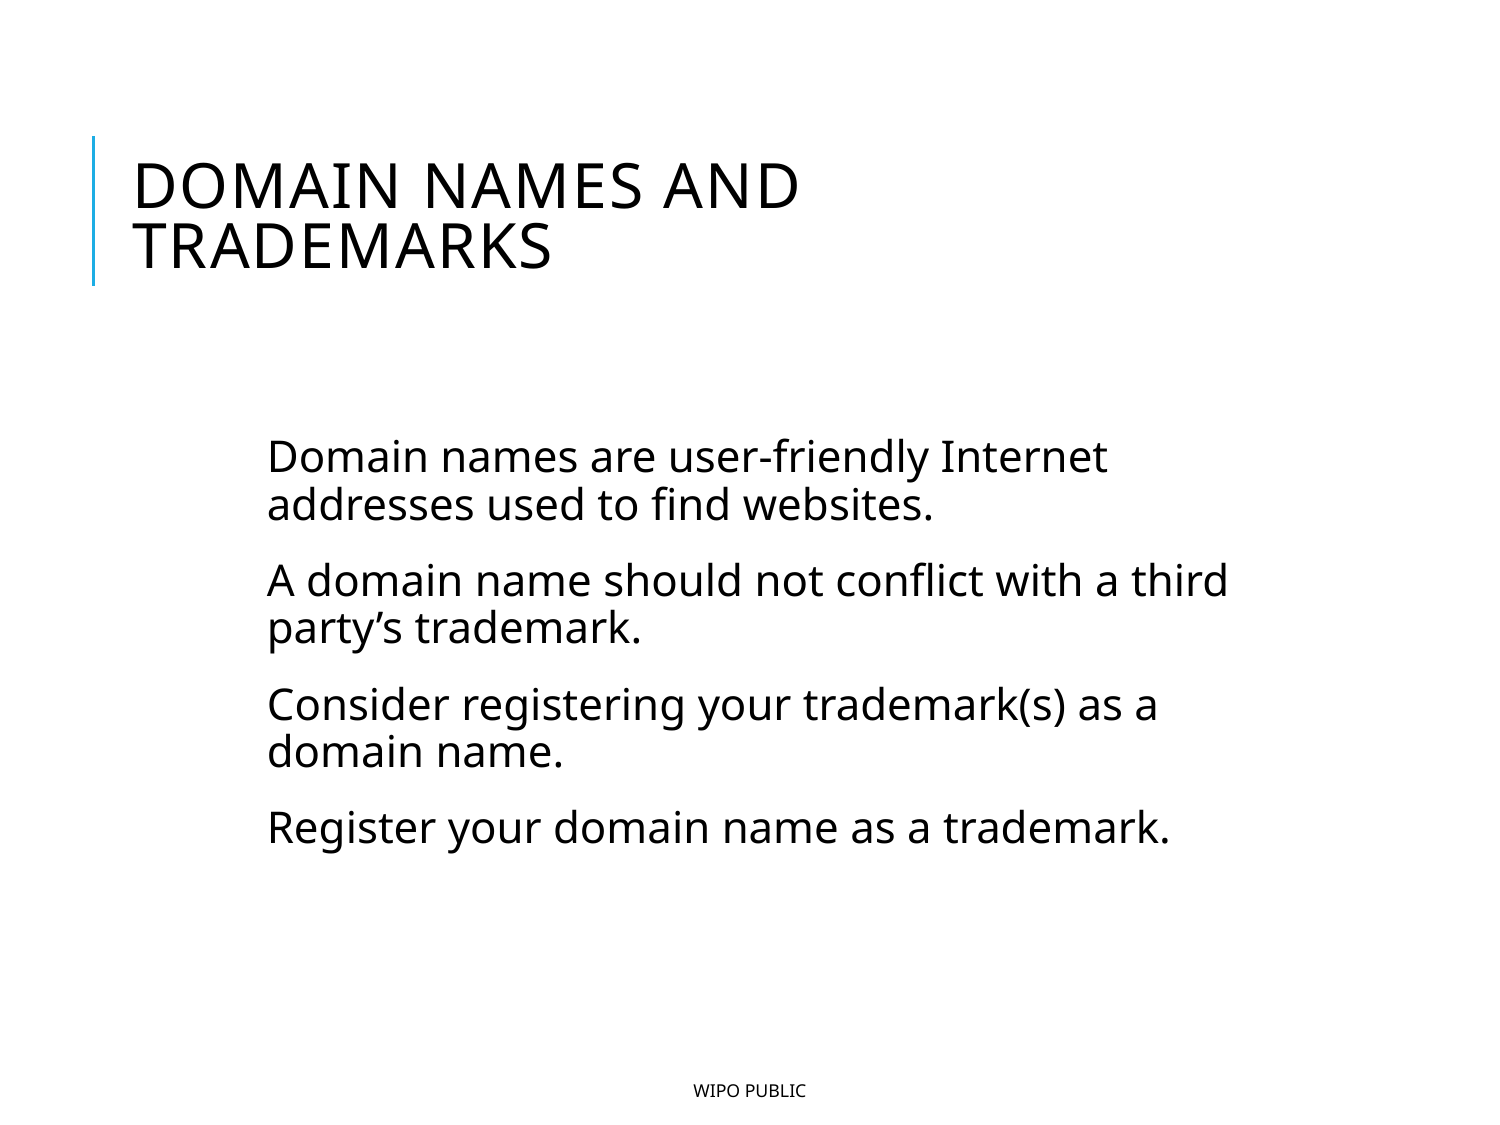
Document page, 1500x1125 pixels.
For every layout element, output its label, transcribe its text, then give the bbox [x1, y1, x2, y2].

list Domain names are user-friendly Internet addresses used to find websites. A domain name should not conflict with a third party’s trademark. Consider registering your trademark(s) as a domain name. Register your domain name as a trademark. [244, 427, 1257, 947]
title Domain names and trademarks [117, 129, 1214, 312]
